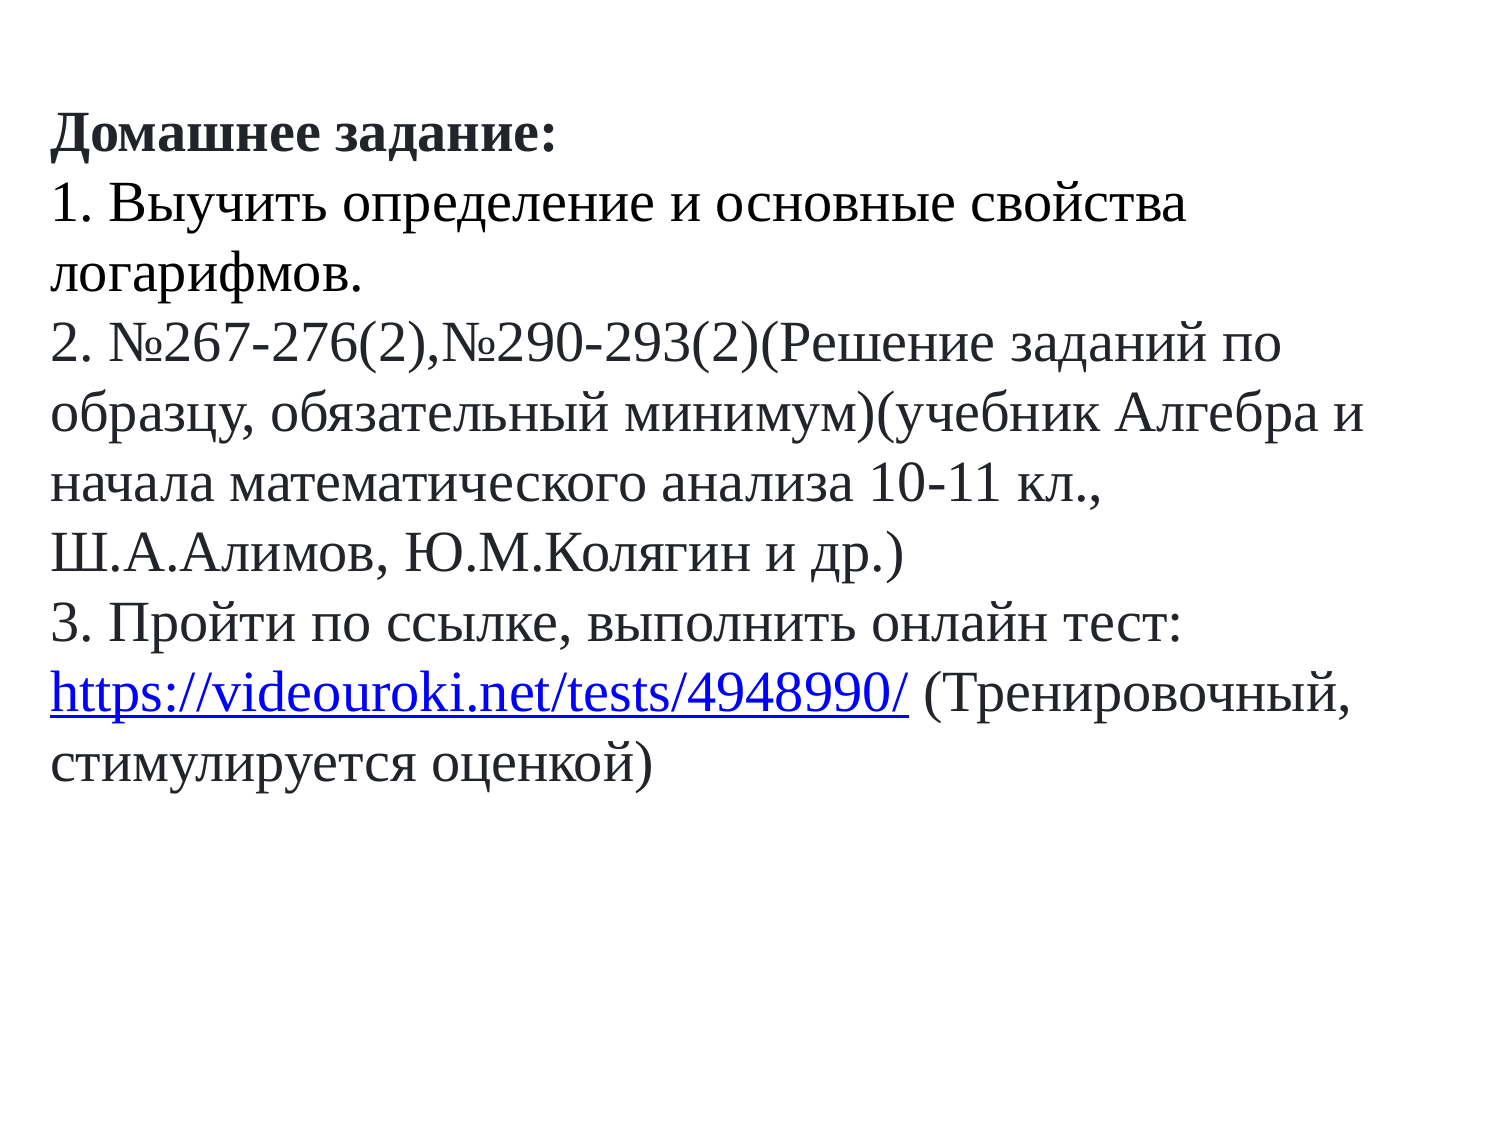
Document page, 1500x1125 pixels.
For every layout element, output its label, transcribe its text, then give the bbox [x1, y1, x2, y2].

text_box Домашнее задание: 1. Выучить определение и основные свойства логарифмов. 2. №267-276(2),№290-293(2)(Решение заданий по образцу, обязательный минимум)(учебник Алгебра и начала математического анализа 10-11 кл., Ш.А.Алимов, Ю.М.Колягин и др.) 3. Пройти по ссылке, выполнить онлайн тест: https://videouroki.net/tests/4948990/ (Тренировочный, стимулируется оценкой) [35, 85, 1406, 801]
